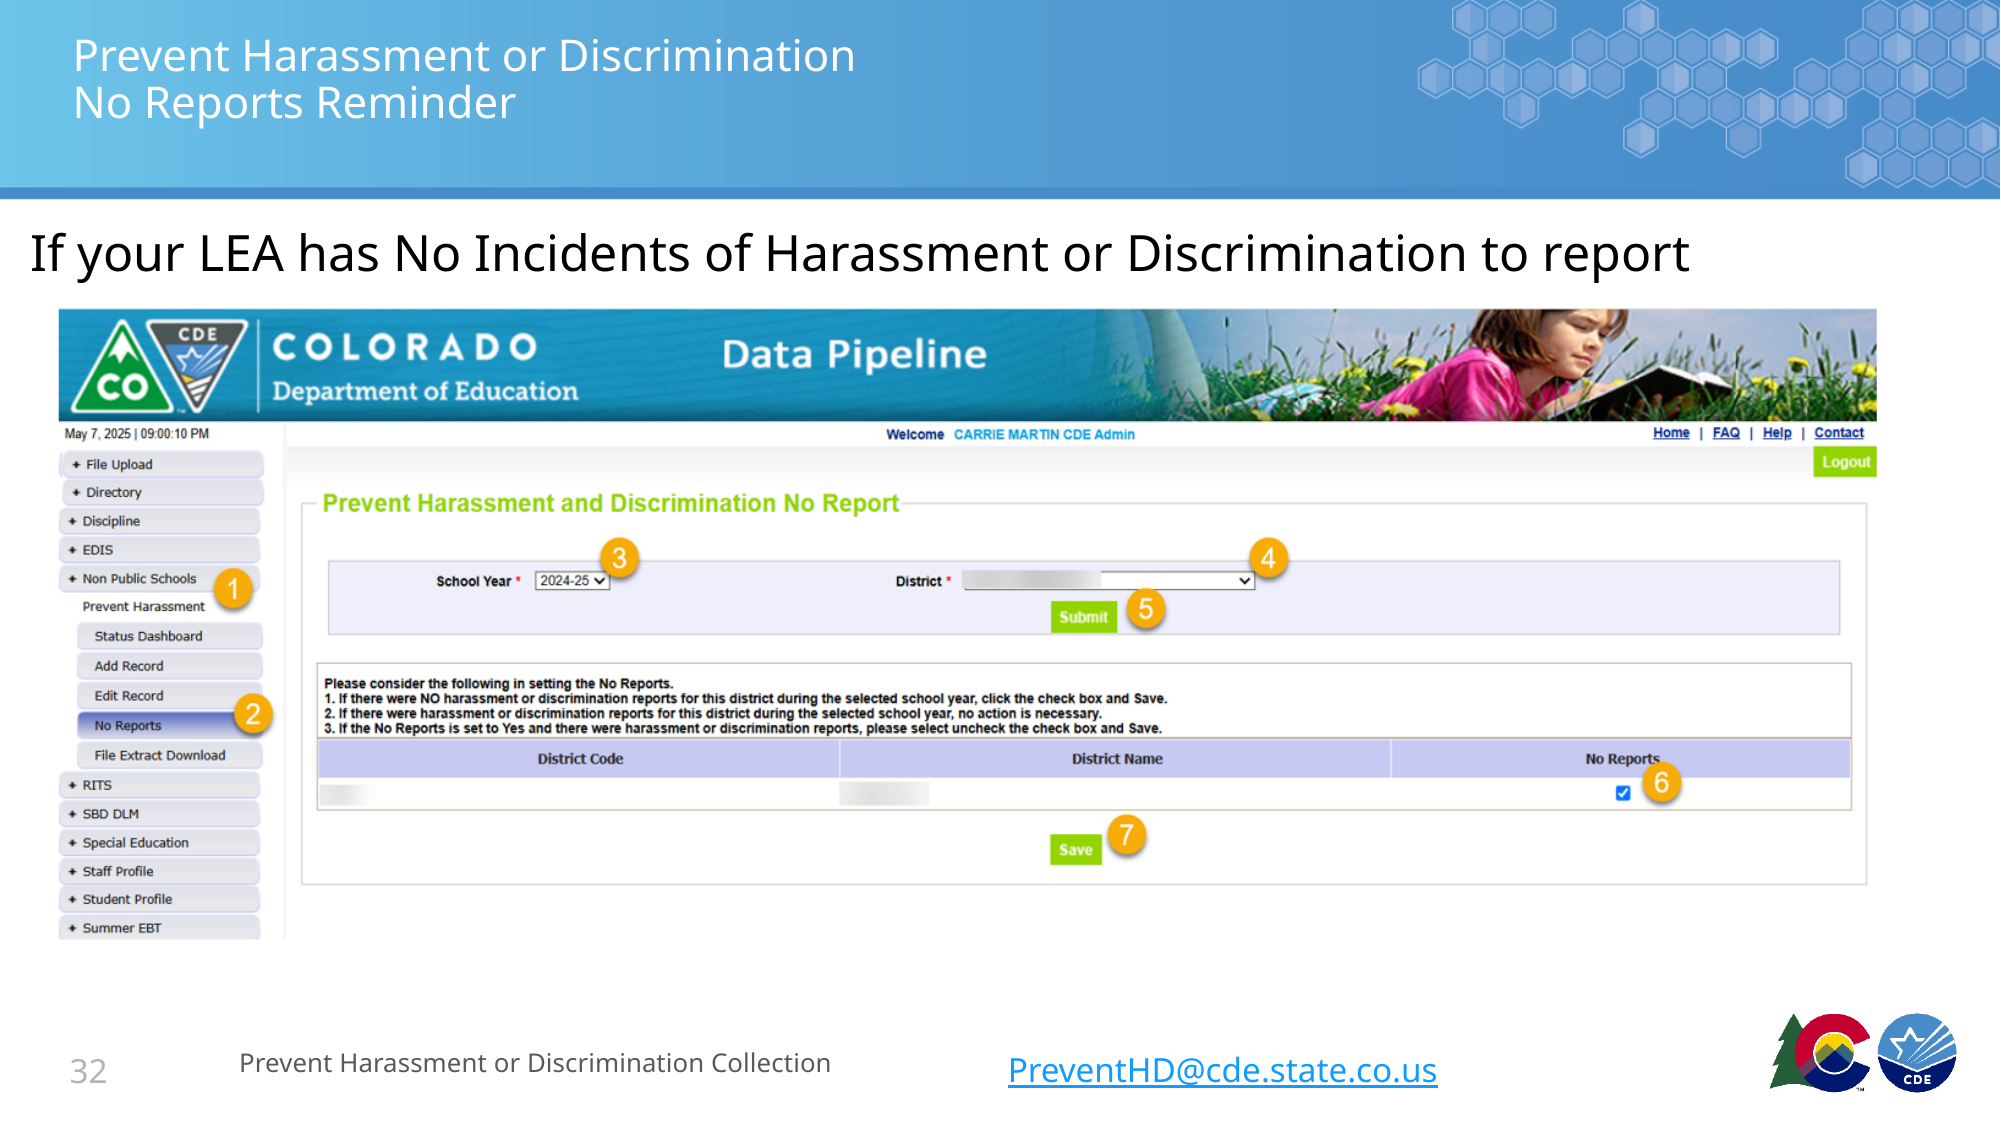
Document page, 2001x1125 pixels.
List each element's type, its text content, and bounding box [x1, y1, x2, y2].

picture [1768, 1012, 1957, 1093]
picture [54, 290, 1883, 947]
slide_number 32 [54, 1042, 191, 1103]
title Prevent Harassment or Discrimination No Reports Reminder [72, 33, 1396, 182]
list If your LEA has No Incidents of Harassment or Discrimination to report [30, 228, 1938, 992]
picture [0, 0, 2000, 200]
list PreventHD@cde.state.co.us [992, 1042, 1714, 1103]
list Prevent Harassment or Discrimination Collection [224, 1042, 960, 1103]
